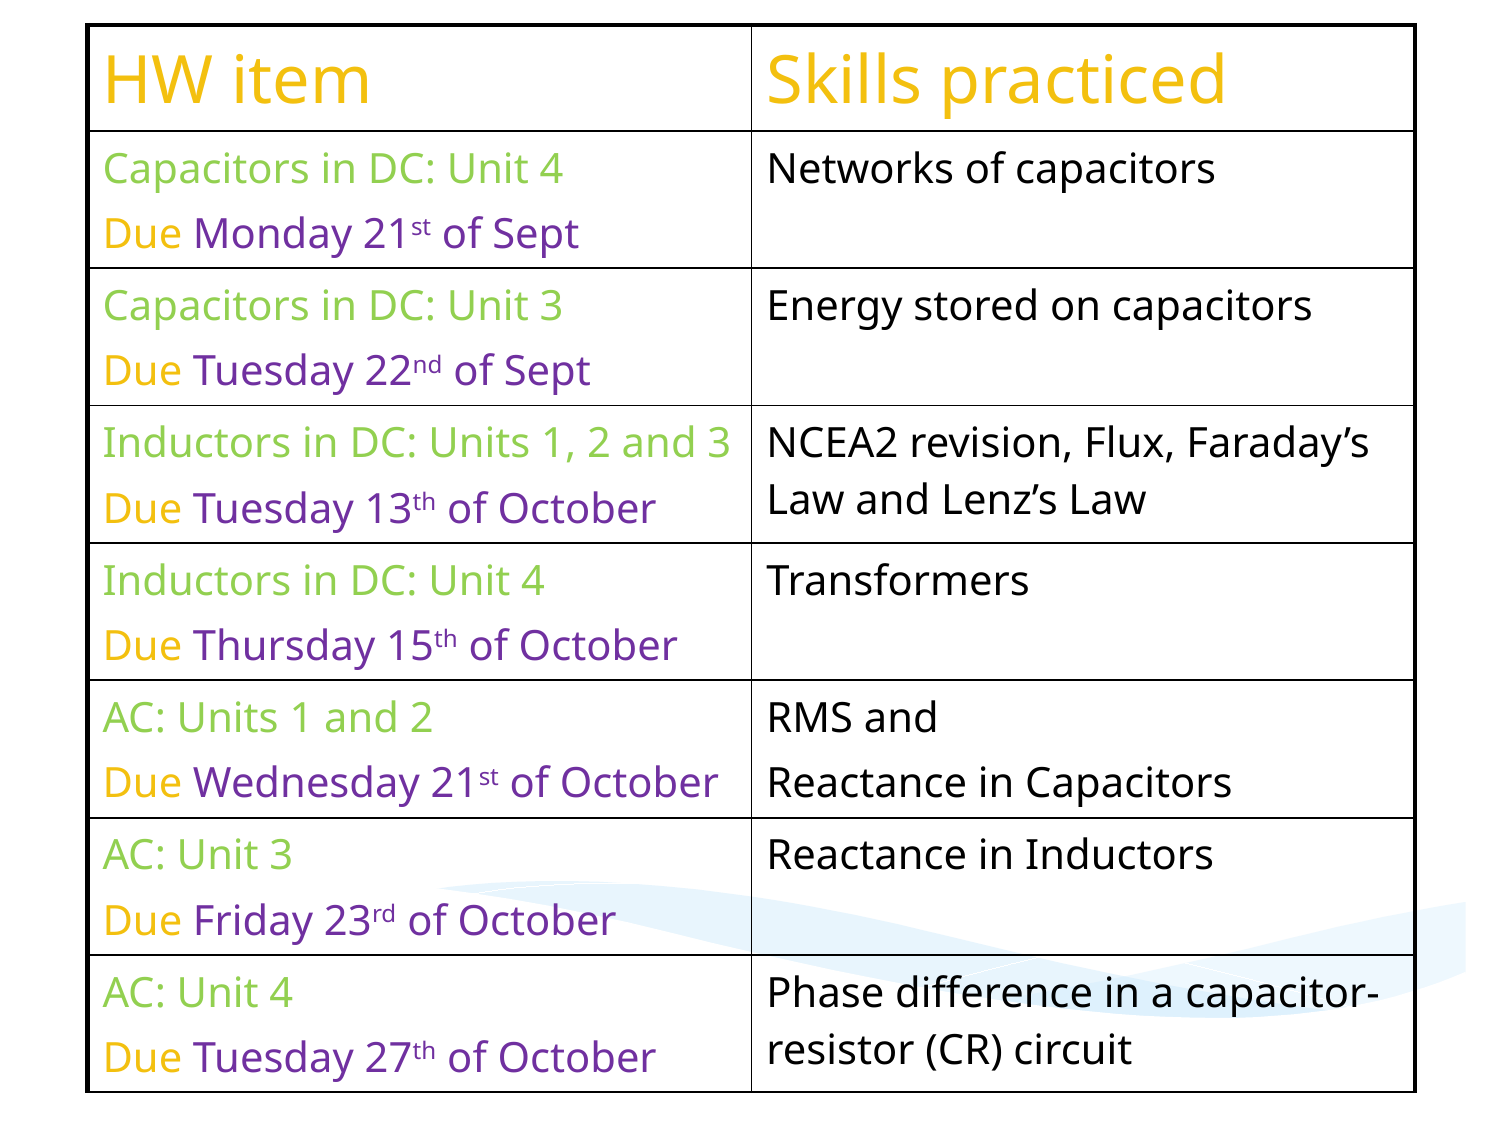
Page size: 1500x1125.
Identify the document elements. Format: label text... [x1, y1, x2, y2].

table_cell Reactance in Inductors [752, 819, 1413, 954]
table_cell Transformers [752, 544, 1413, 679]
table_cell NCEA2 revision, Flux, Faraday’s Law and Lenz’s Law [752, 406, 1413, 542]
table_cell AC: Unit 3 Due Friday 23rd of October [90, 819, 751, 954]
table_cell AC: Units 1 and 2 Due Wednesday 21st of October [90, 681, 751, 817]
table_cell Phase difference in a capacitor-resistor (CR) circuit [752, 956, 1413, 1091]
table_cell Inductors in DC: Units 1, 2 and 3 Due Tuesday 13th of October [90, 406, 751, 542]
table_cell AC: Unit 4 Due Tuesday 27th of October [90, 956, 751, 1091]
table_cell Energy stored on capacitors [752, 269, 1413, 405]
table_cell Networks of capacitors [752, 132, 1413, 267]
table_cell RMS and Reactance in Capacitors [752, 681, 1413, 817]
table_cell Capacitors in DC: Unit 4 Due Monday 21st of Sept [90, 132, 751, 267]
table_header Skills practiced [752, 27, 1413, 130]
table_header HW item [90, 27, 751, 130]
table_cell Inductors in DC: Unit 4 Due Thursday 15th of October [90, 544, 751, 679]
table_cell Capacitors in DC: Unit 3 Due Tuesday 22nd of Sept [90, 269, 751, 405]
